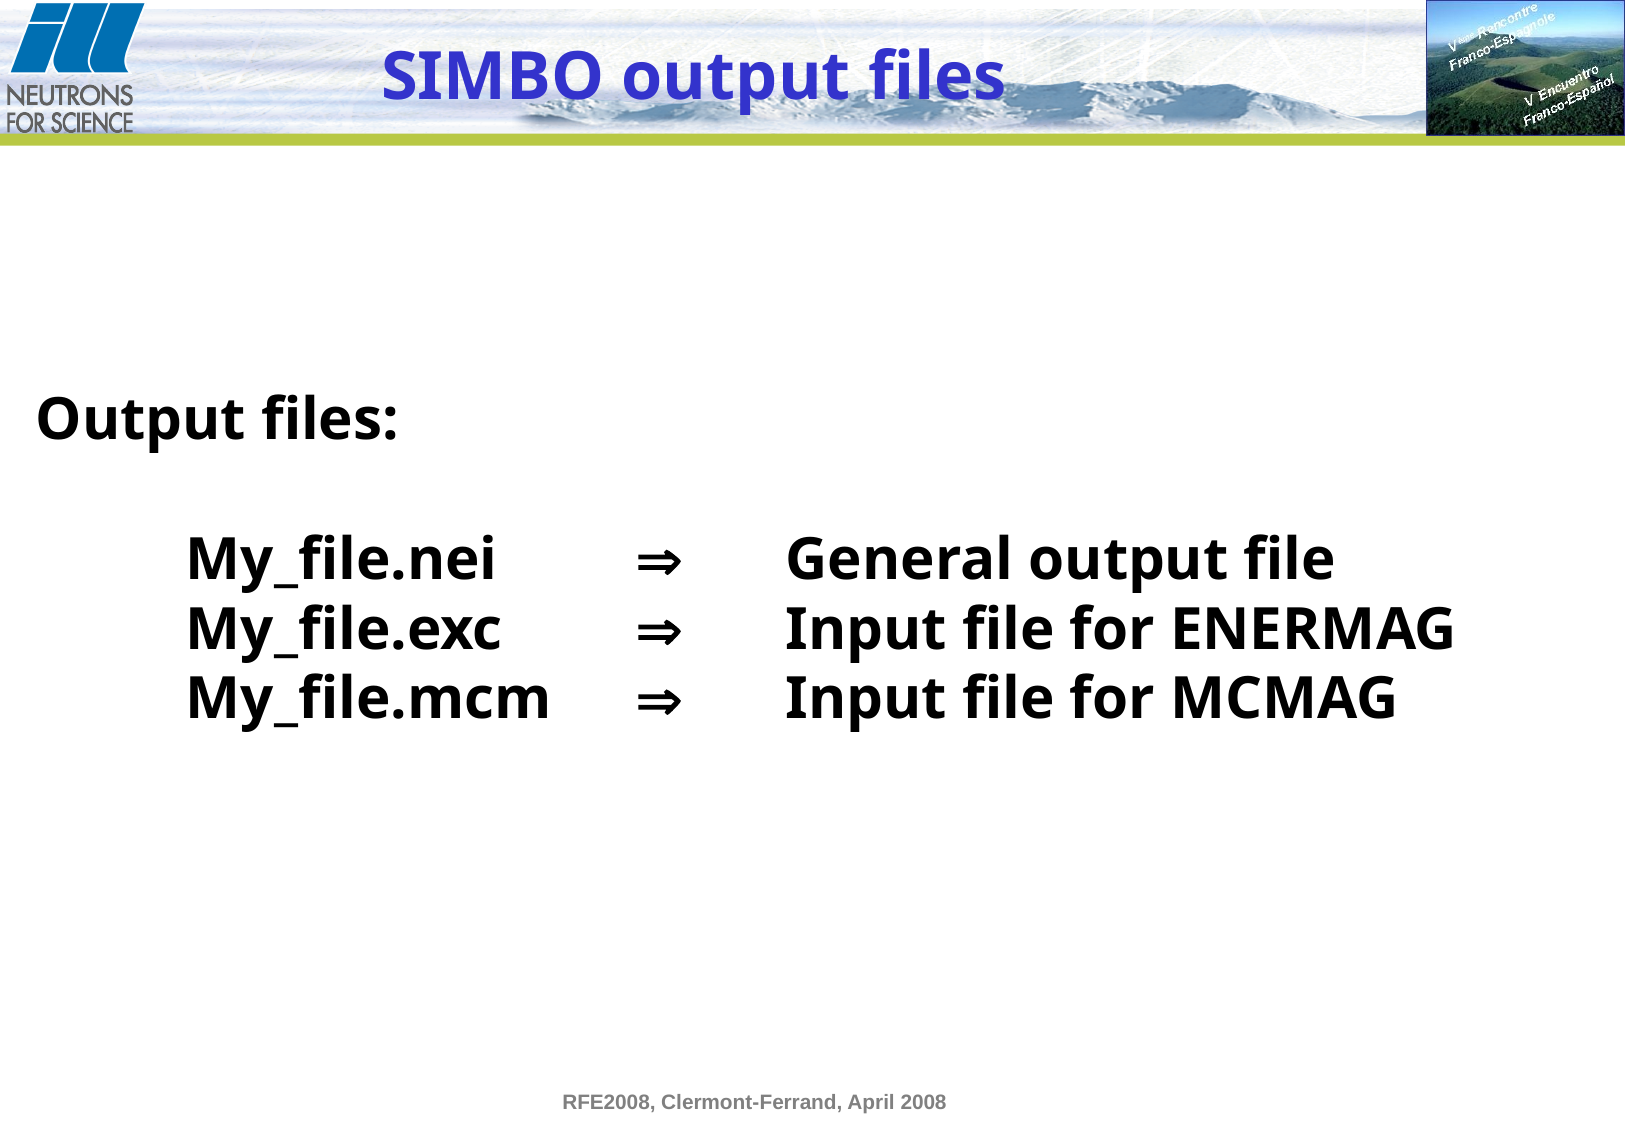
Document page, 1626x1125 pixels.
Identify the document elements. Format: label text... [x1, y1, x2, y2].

text_box Output files: My_file.nei  General output file My_file.exc  Input file for ENERMAG My_file.mcm  Input file for MCMAG [21, 373, 1525, 808]
picture [1155, 0, 1625, 136]
picture [0, 1, 233, 133]
title SIMBO output files [233, 0, 1155, 147]
